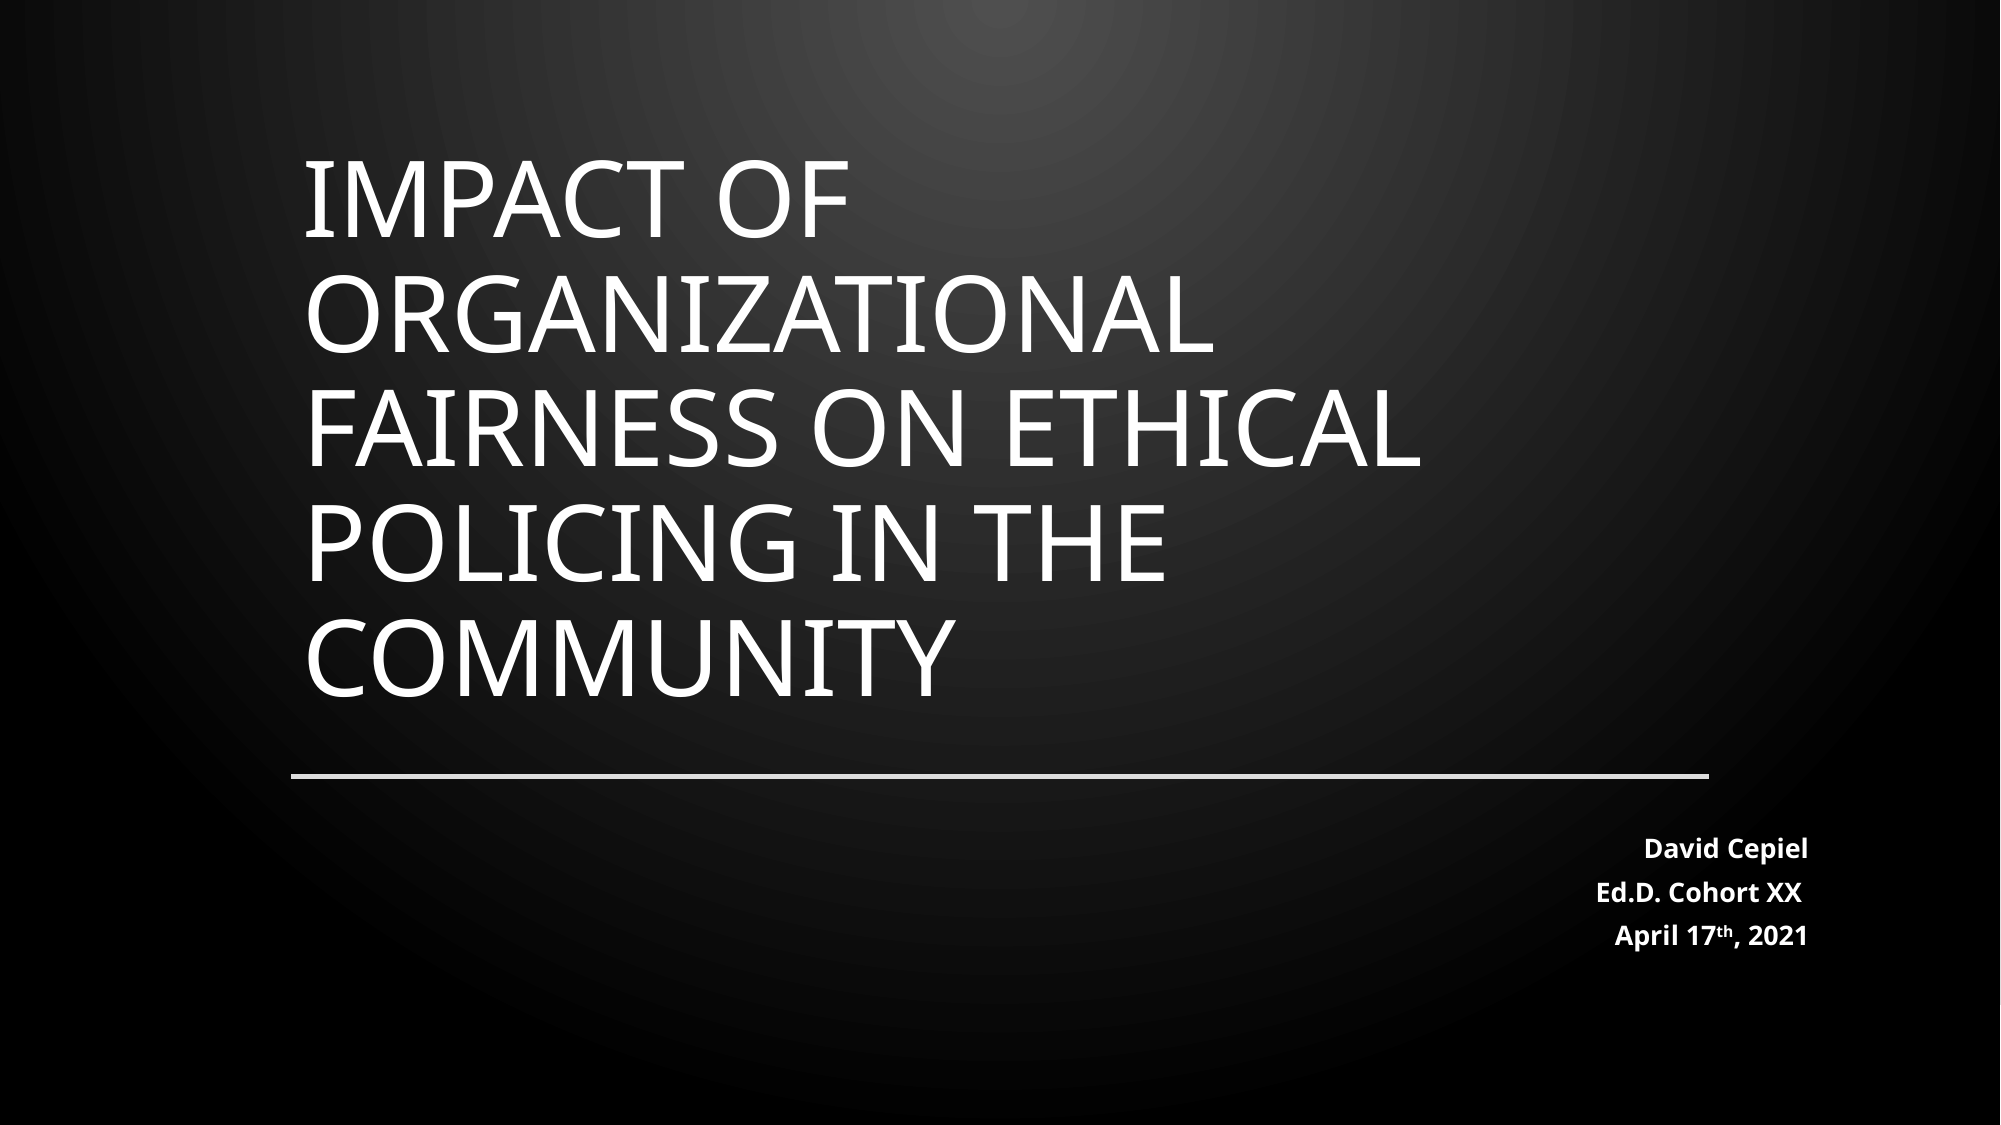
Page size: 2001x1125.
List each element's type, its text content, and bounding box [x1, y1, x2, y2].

subtitle David Cepiel Ed.D. Cohort XX April 17th, 2021 [407, 810, 1824, 971]
text_box [0, 0, 2000, 1125]
title IMPACT OF ORGANIZATIONAL FAIRNESS ON ETHICAL POLICING IN THE COMMUNITY [287, 138, 1713, 720]
